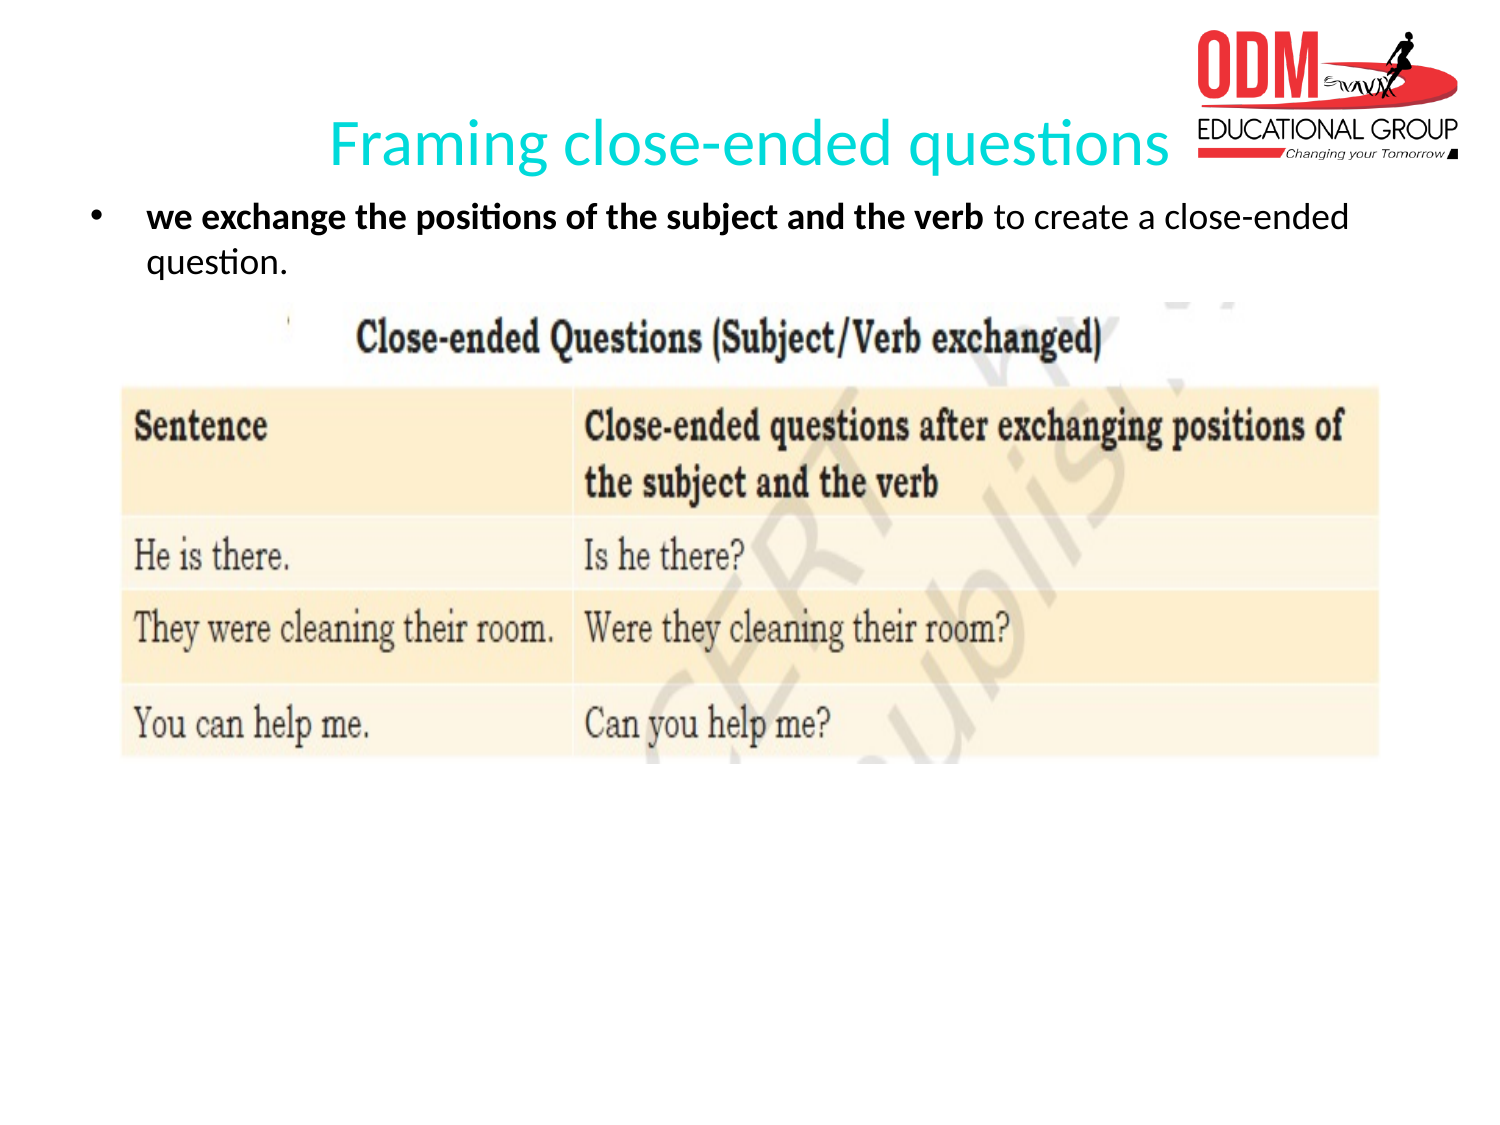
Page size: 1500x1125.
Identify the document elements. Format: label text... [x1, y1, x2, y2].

list we exchange the positions of the subject and the verb to create a close-ended question. [75, 184, 1425, 1005]
title Framing close-ended questions [75, 45, 1425, 184]
picture [119, 302, 1381, 764]
picture [1198, 30, 1458, 160]
